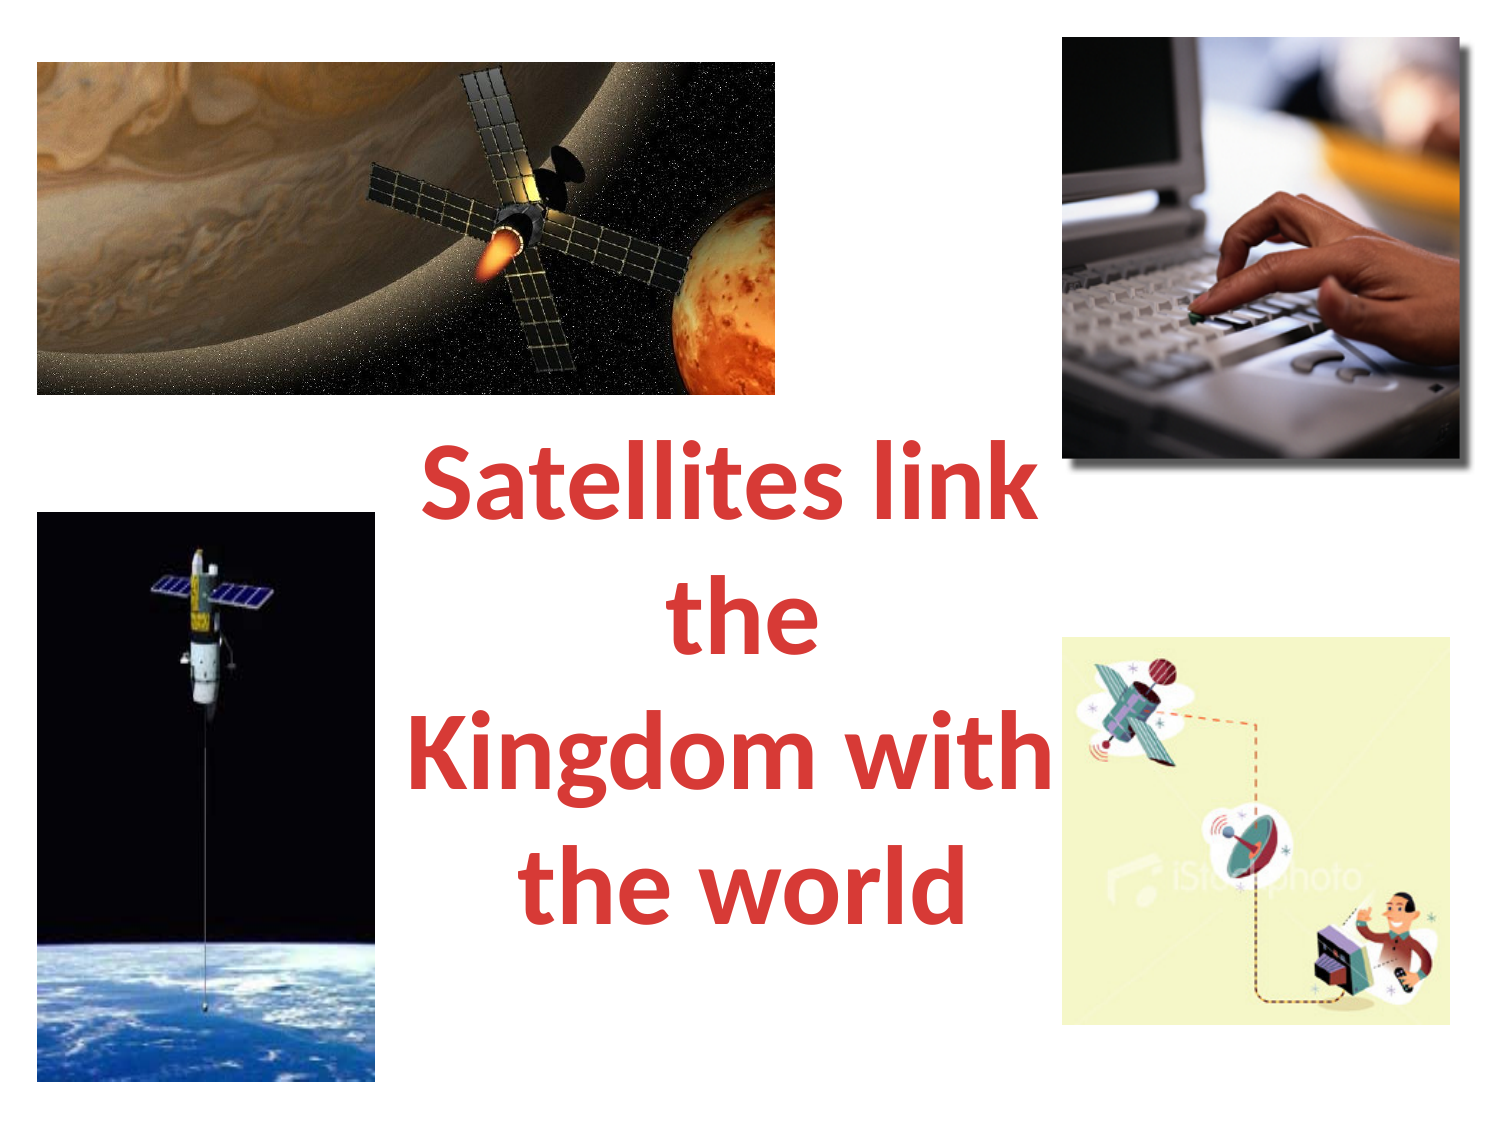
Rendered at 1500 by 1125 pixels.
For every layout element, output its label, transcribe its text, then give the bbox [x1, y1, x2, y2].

picture [1062, 637, 1451, 1026]
text_box Satellites link the Kingdom with the world [390, 399, 1072, 955]
picture [37, 512, 376, 1082]
picture [37, 62, 776, 395]
picture [1062, 37, 1476, 476]
